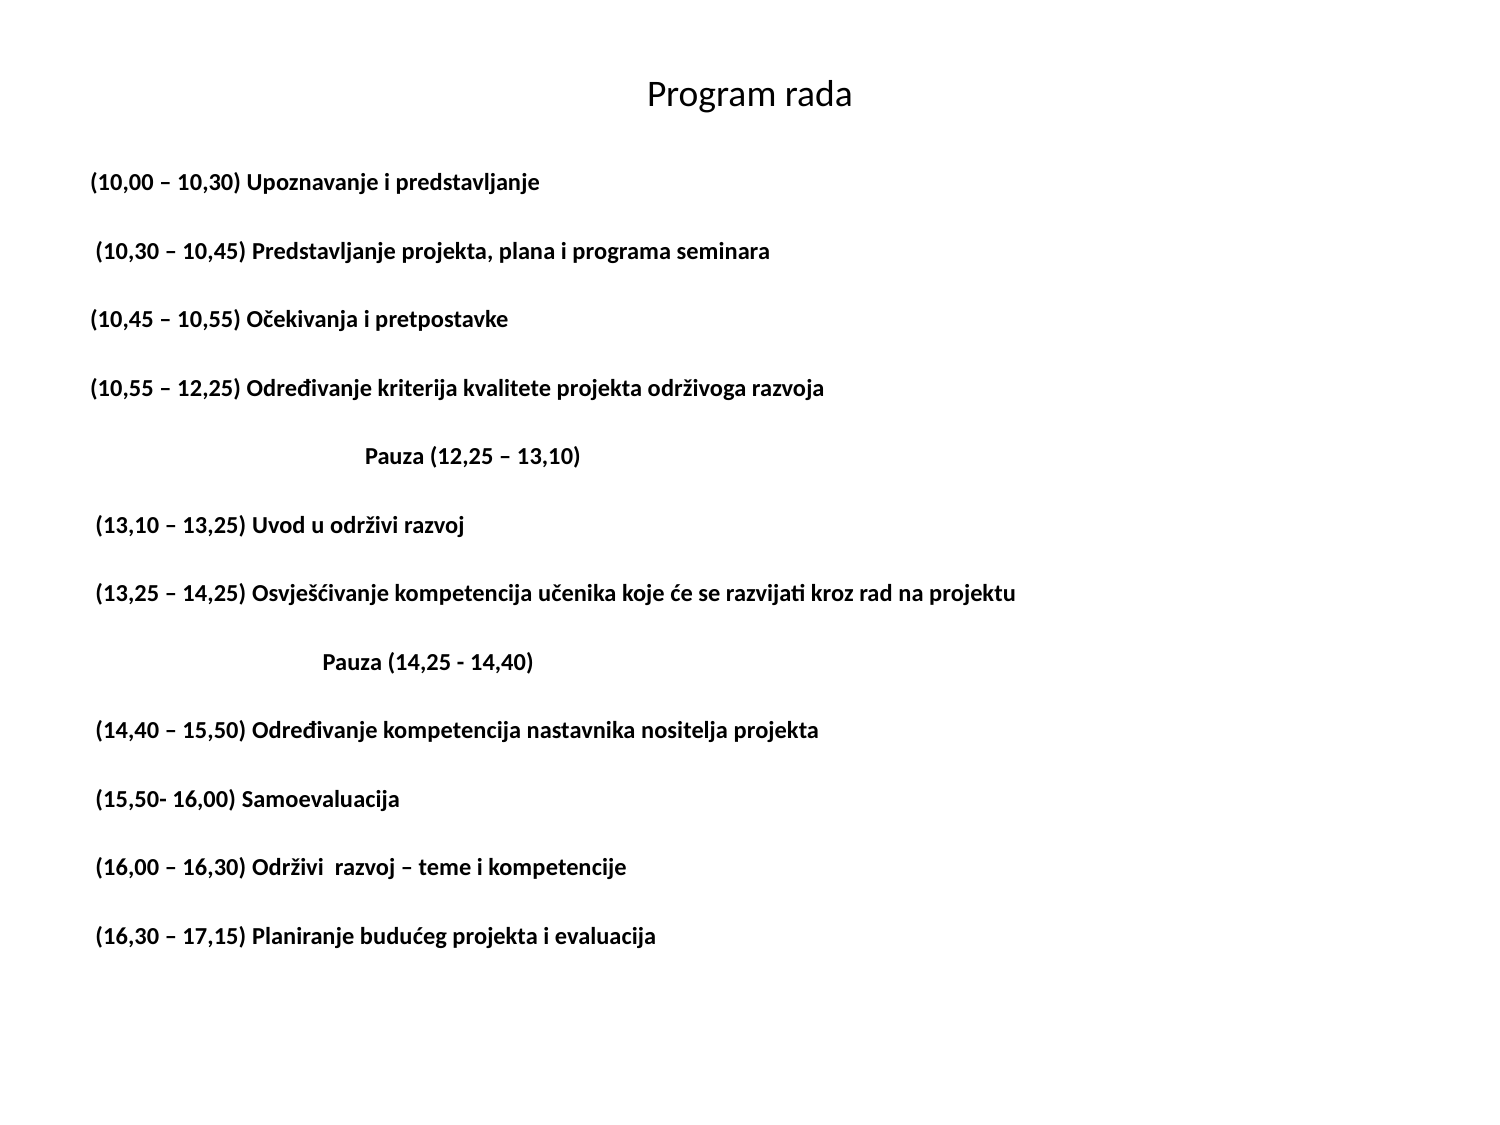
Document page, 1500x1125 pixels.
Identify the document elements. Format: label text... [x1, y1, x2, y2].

title Program rada [75, 45, 1425, 137]
list (10,00 – 10,30) Upoznavanje i predstavljanje (10,30 – 10,45) Predstavljanje projekta, plana i programa seminara (10,45 – 10,55) Očekivanja i pretpostavke (10,55 – 12,25) Određivanje kriterija kvalitete projekta održivoga razvoja Pauza (12,25 – 13,10) (13,10 – 13,25) Uvod u održivi razvoj (13,25 – 14,25) Osvješćivanje kompetencija učenika koje će se razvijati kroz rad na projektu Pauza (14,25 - 14,40) (14,40 – 15,50) Određivanje kompetencija nastavnika nositelja projekta (15,50- 16,00) Samoevaluacija (16,00 – 16,30) Održivi razvoj – teme i kompetencije (16,30 – 17,15) Planiranje budućeg projekta i evaluacija [75, 137, 1425, 1005]
